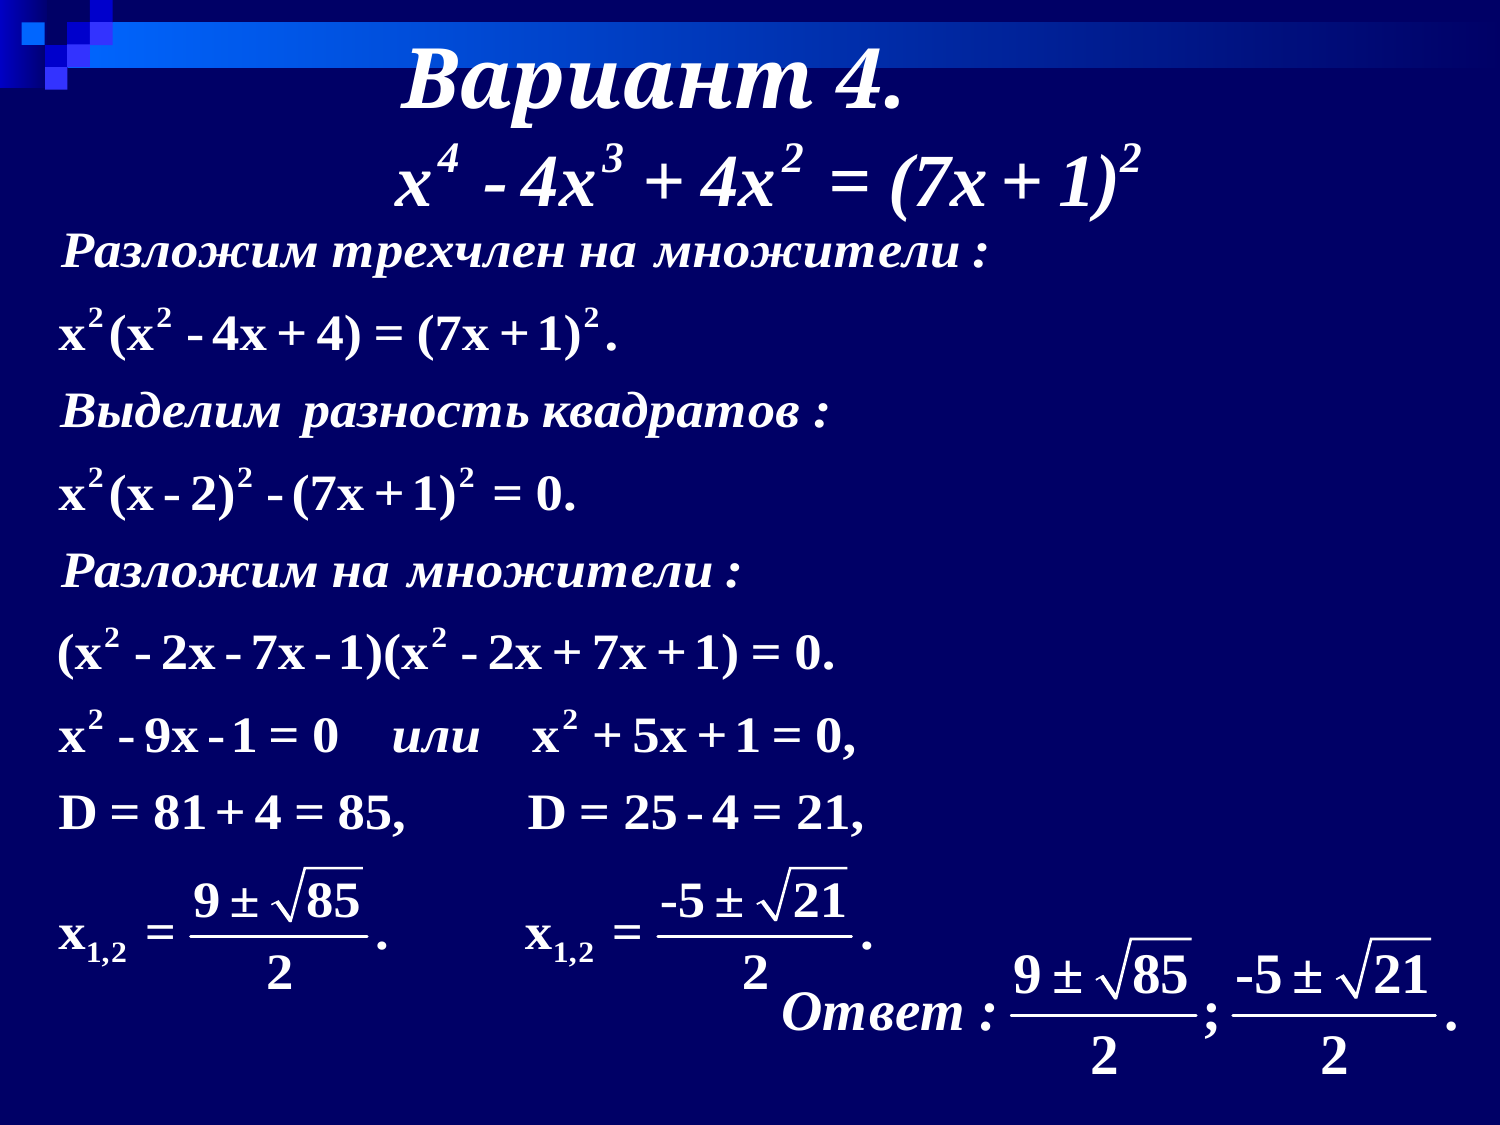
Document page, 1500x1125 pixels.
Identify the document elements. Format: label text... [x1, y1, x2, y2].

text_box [377, 124, 1160, 238]
title Вариант 4. [387, 24, 1138, 123]
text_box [774, 924, 1468, 1088]
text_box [49, 224, 1001, 1001]
